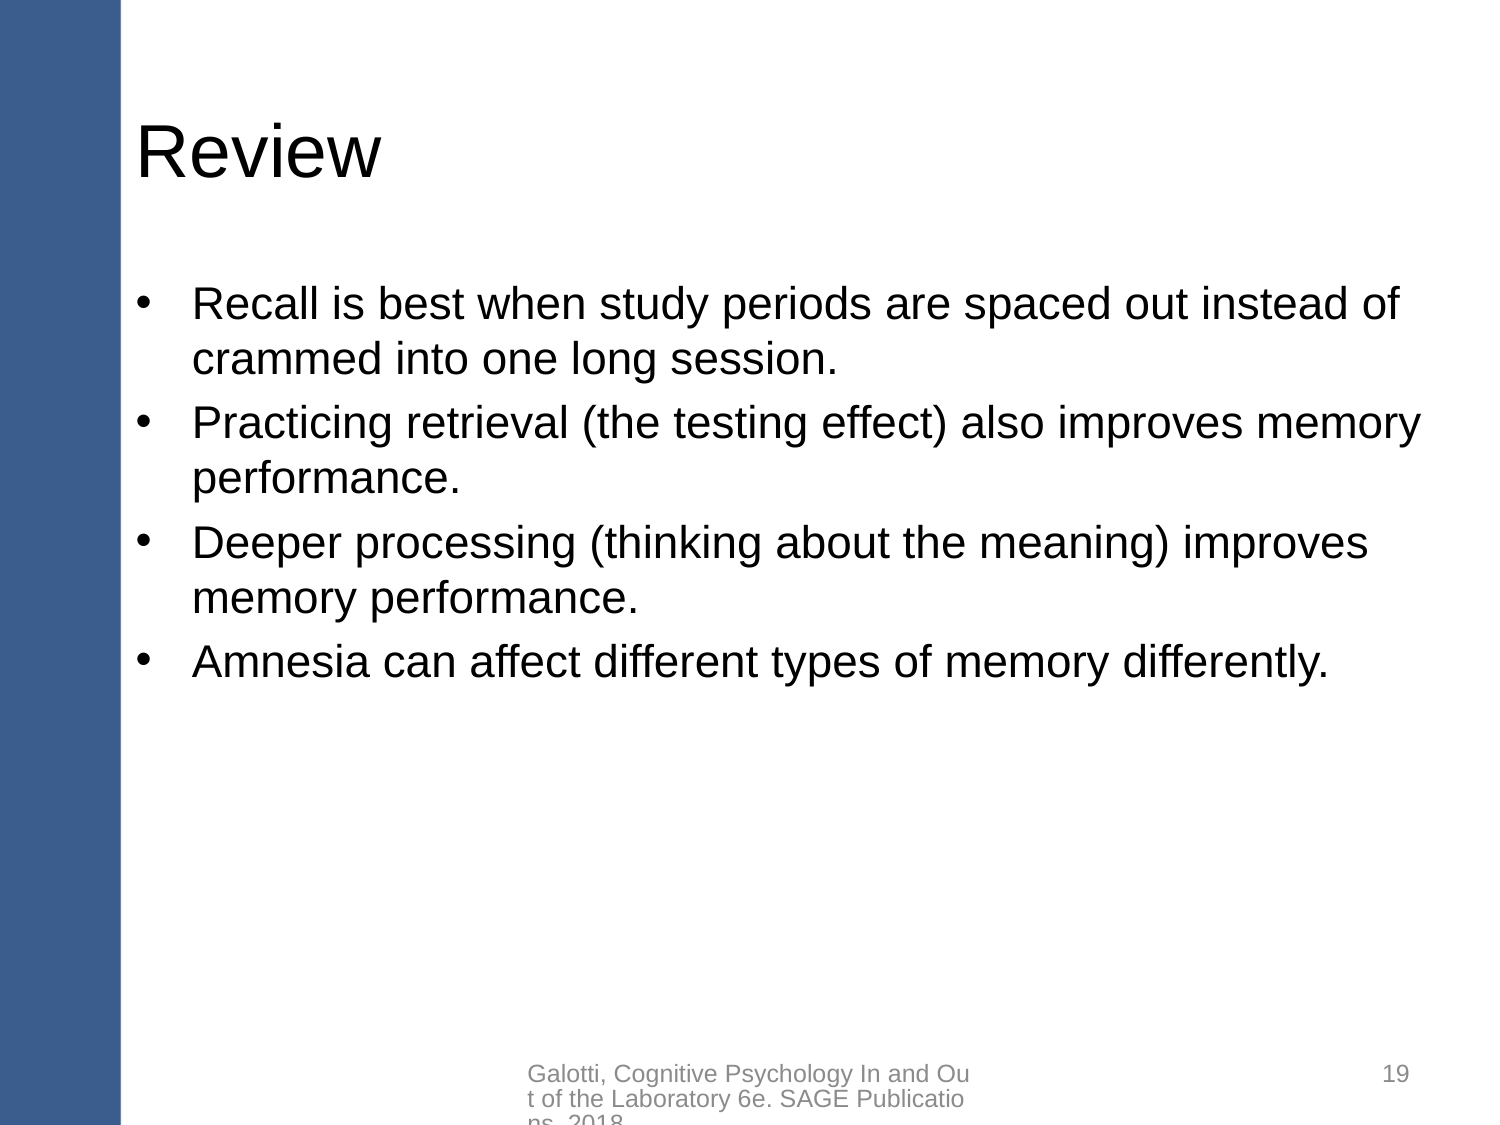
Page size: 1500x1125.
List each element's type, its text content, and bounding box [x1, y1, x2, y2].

picture [0, 0, 1500, 1125]
slide_number 19 [1074, 1042, 1425, 1103]
title Review [120, 69, 1471, 225]
list Recall is best when study periods are spaced out instead of crammed into one long session. Practicing retrieval (the testing effect) also improves memory performance. Deeper processing (thinking about the meaning) improves memory performance. Amnesia can affect different types of memory differently. [120, 266, 1471, 1009]
footer Galotti, Cognitive Psychology In and Out of the Laboratory 6e. SAGE Publications, 2018. [512, 1042, 988, 1103]
